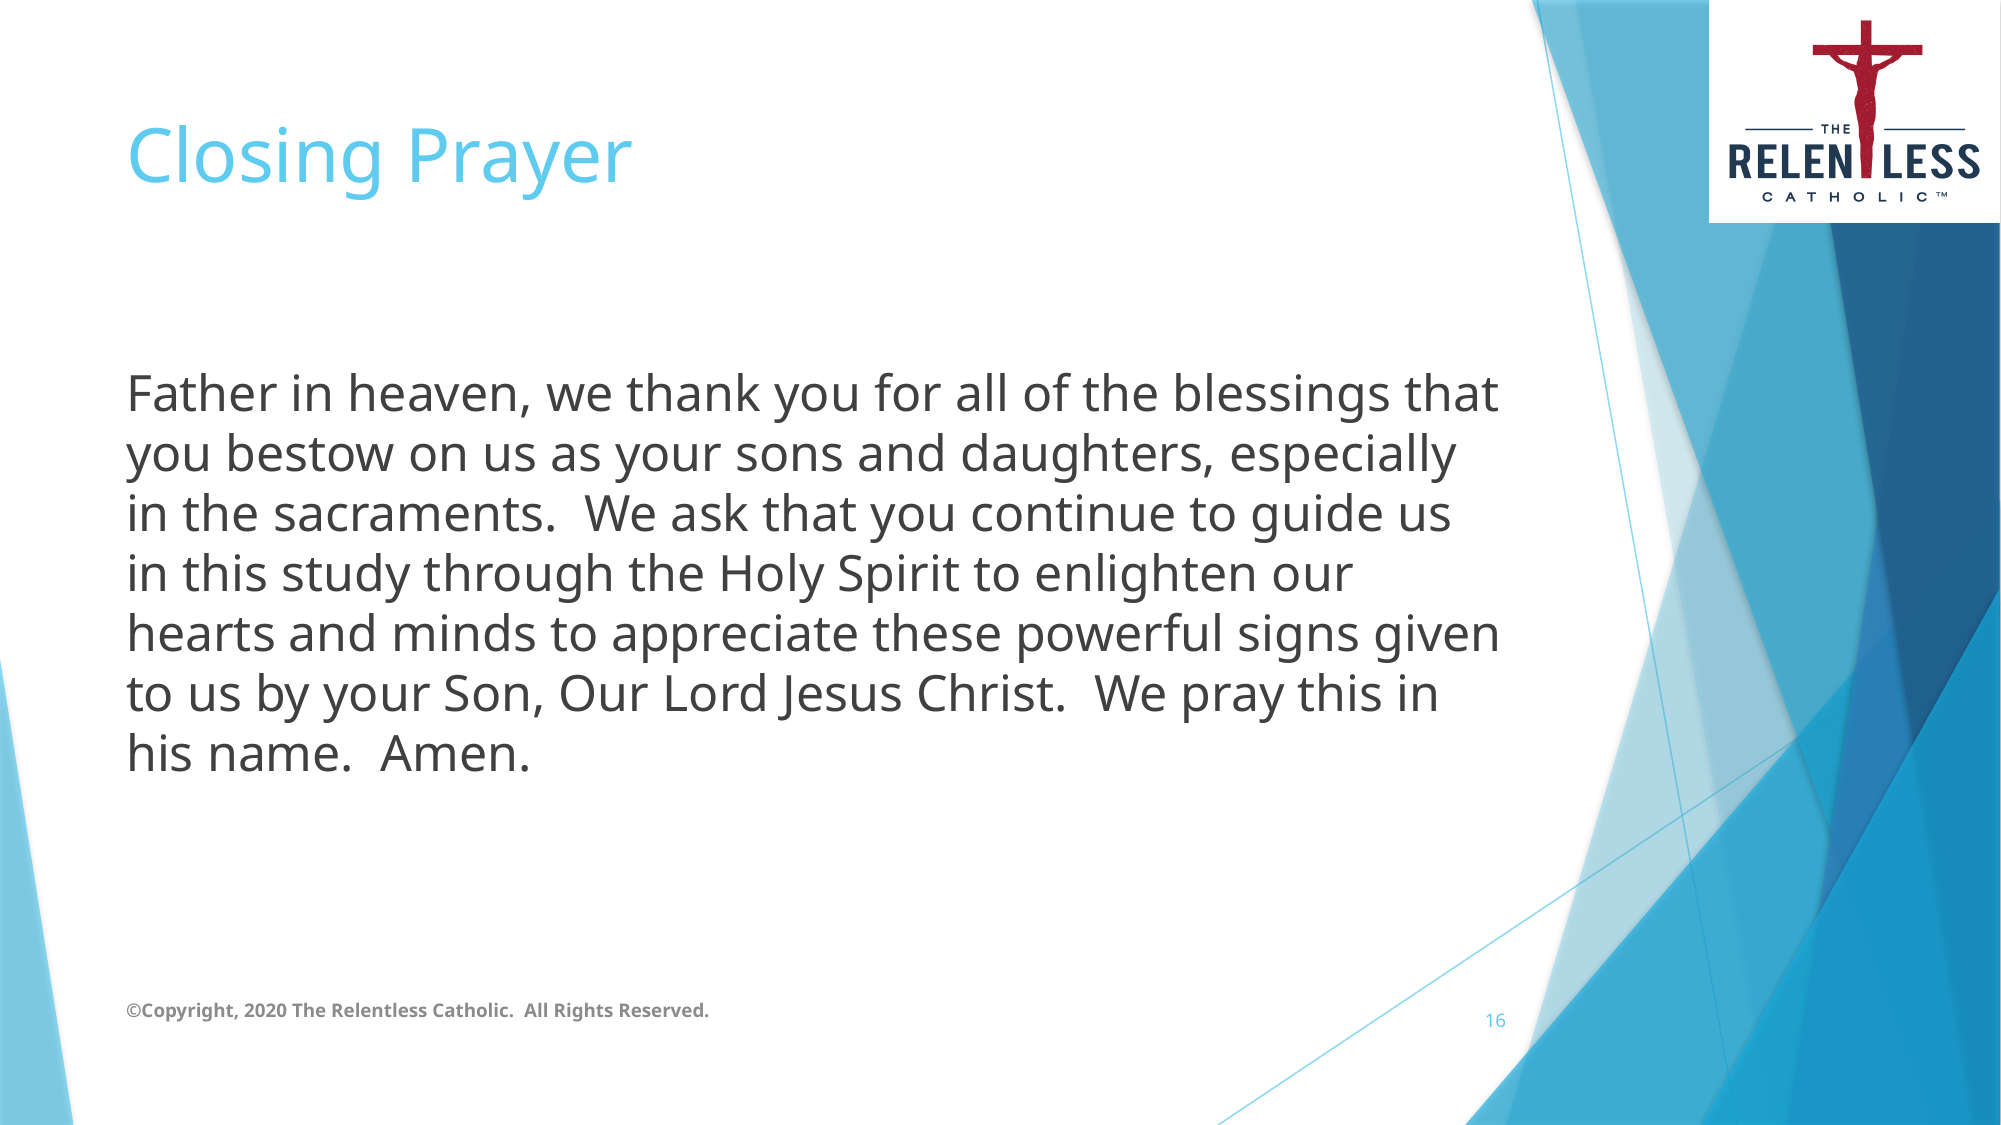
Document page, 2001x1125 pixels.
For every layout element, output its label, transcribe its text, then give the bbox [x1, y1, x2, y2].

picture [1709, 0, 2000, 223]
list Father in heaven, we thank you for all of the blessings that you bestow on us as your sons and daughters, especially in the sacraments. We ask that you continue to guide us in this study through the Holy Spirit to enlighten our hearts and minds to appreciate these powerful signs given to us by your Son, Our Lord Jesus Christ. We pray this in his name. Amen. [111, 354, 1522, 992]
footer ©Copyright, 2020 The Relentless Catholic. All Rights Reserved. [111, 991, 1145, 1051]
title Closing Prayer [111, 99, 1522, 317]
slide_number 16 [1409, 991, 1522, 1051]
